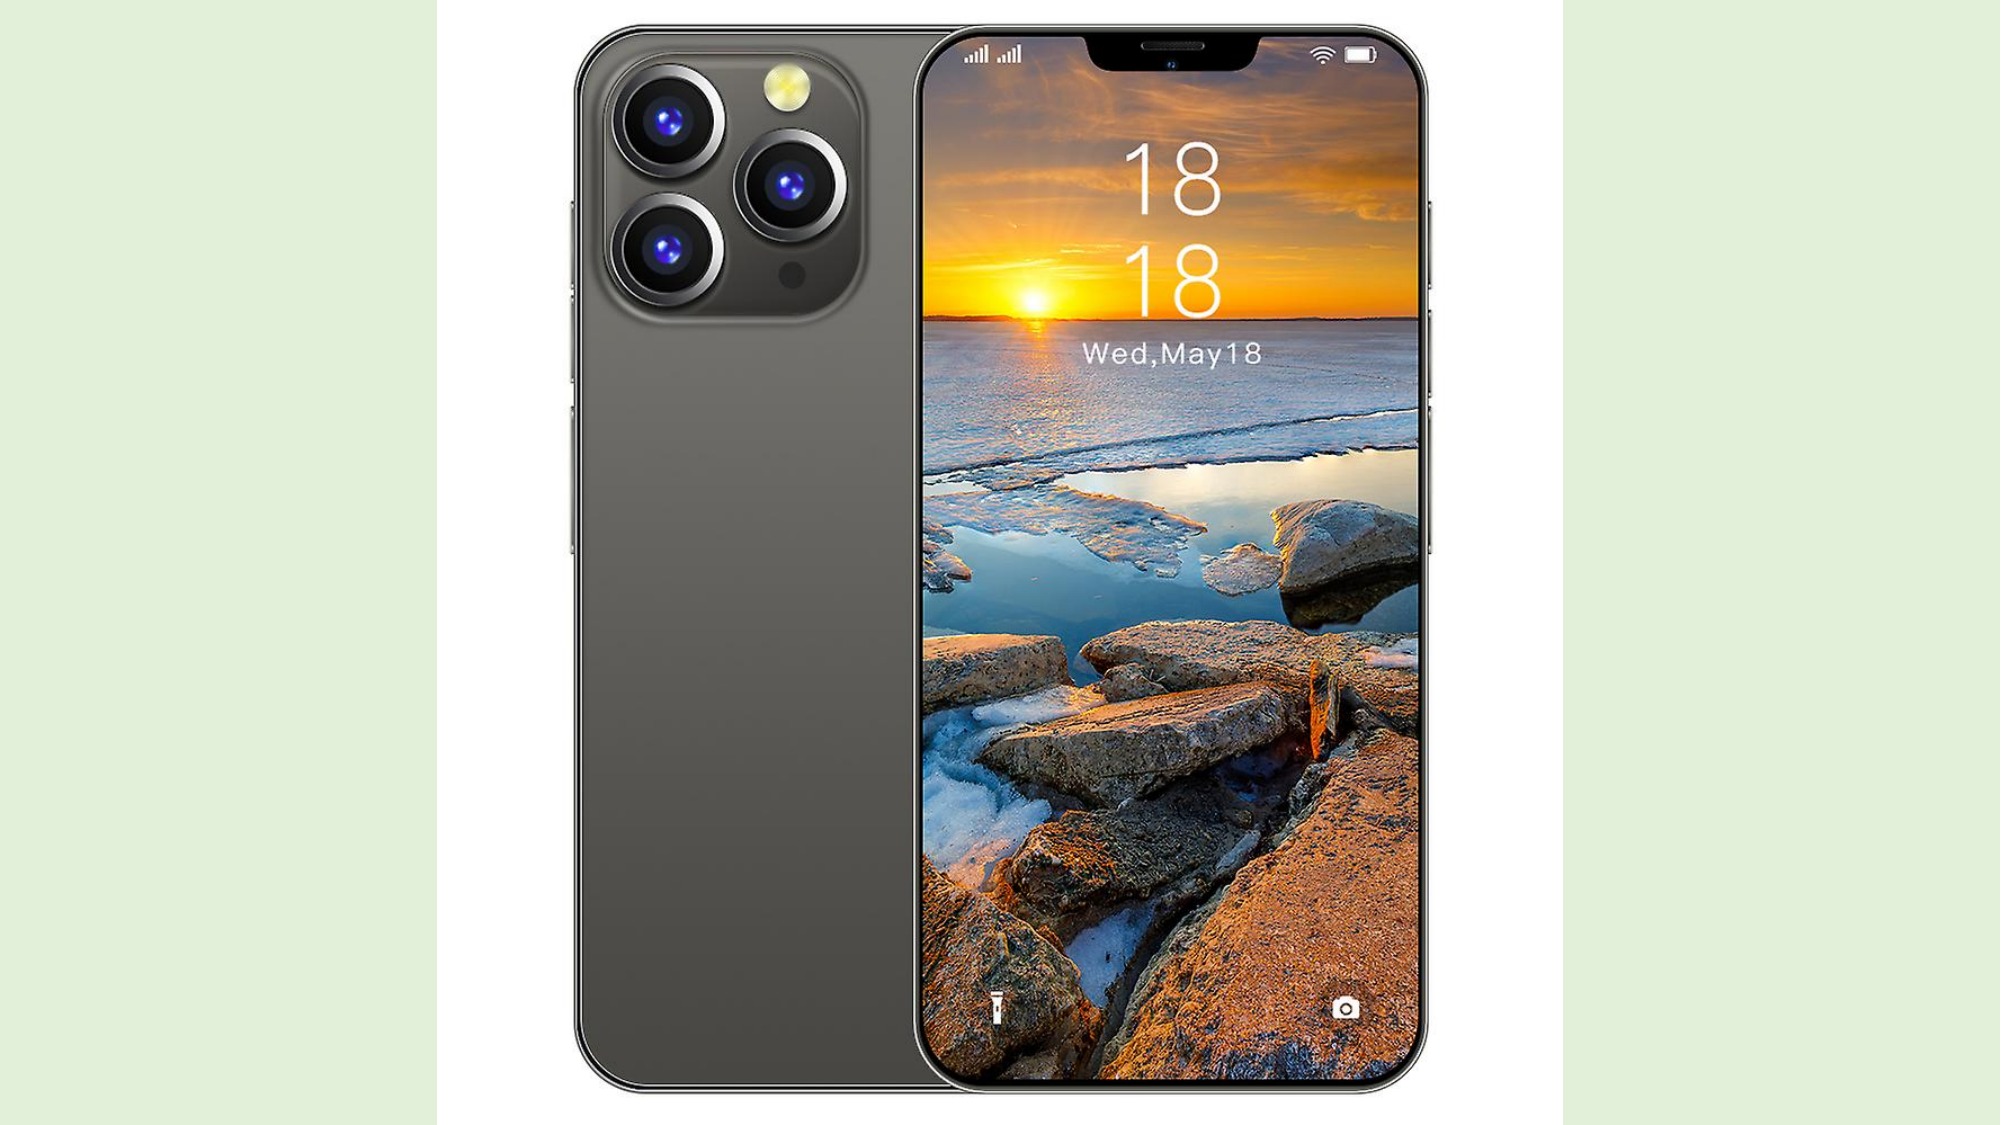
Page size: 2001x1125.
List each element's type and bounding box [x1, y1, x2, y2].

picture [437, 0, 1563, 1125]
